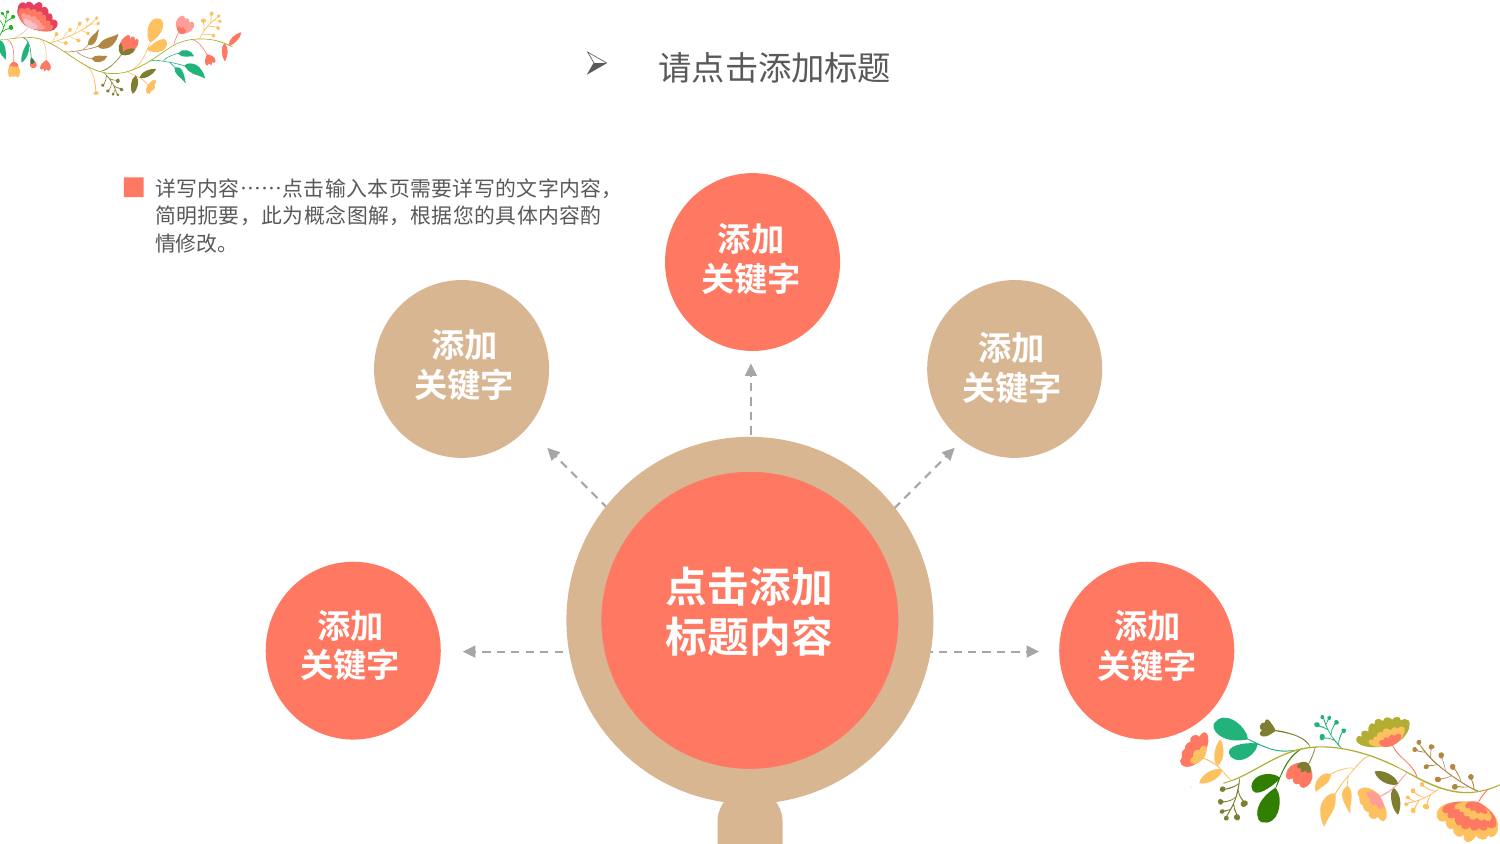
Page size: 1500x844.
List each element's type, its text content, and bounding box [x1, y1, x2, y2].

text_box [926, 324, 938, 414]
text_box 添加 关键字 [1074, 595, 1221, 694]
text_box [1058, 599, 1236, 741]
text_box [1077, 560, 1217, 595]
text_box 添加 关键字 [277, 595, 424, 694]
text_box 添加 关键字 [391, 315, 538, 414]
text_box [566, 436, 934, 844]
text_box [663, 172, 842, 352]
text_box 添加 关键字 [938, 318, 1086, 417]
text_box 添加 关键字 [677, 209, 824, 308]
text_box [283, 560, 423, 595]
text_box [373, 279, 551, 459]
text_box 请点击添加标题 [568, 40, 907, 95]
text_box [939, 279, 1104, 459]
text_box [264, 596, 442, 741]
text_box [123, 173, 602, 256]
